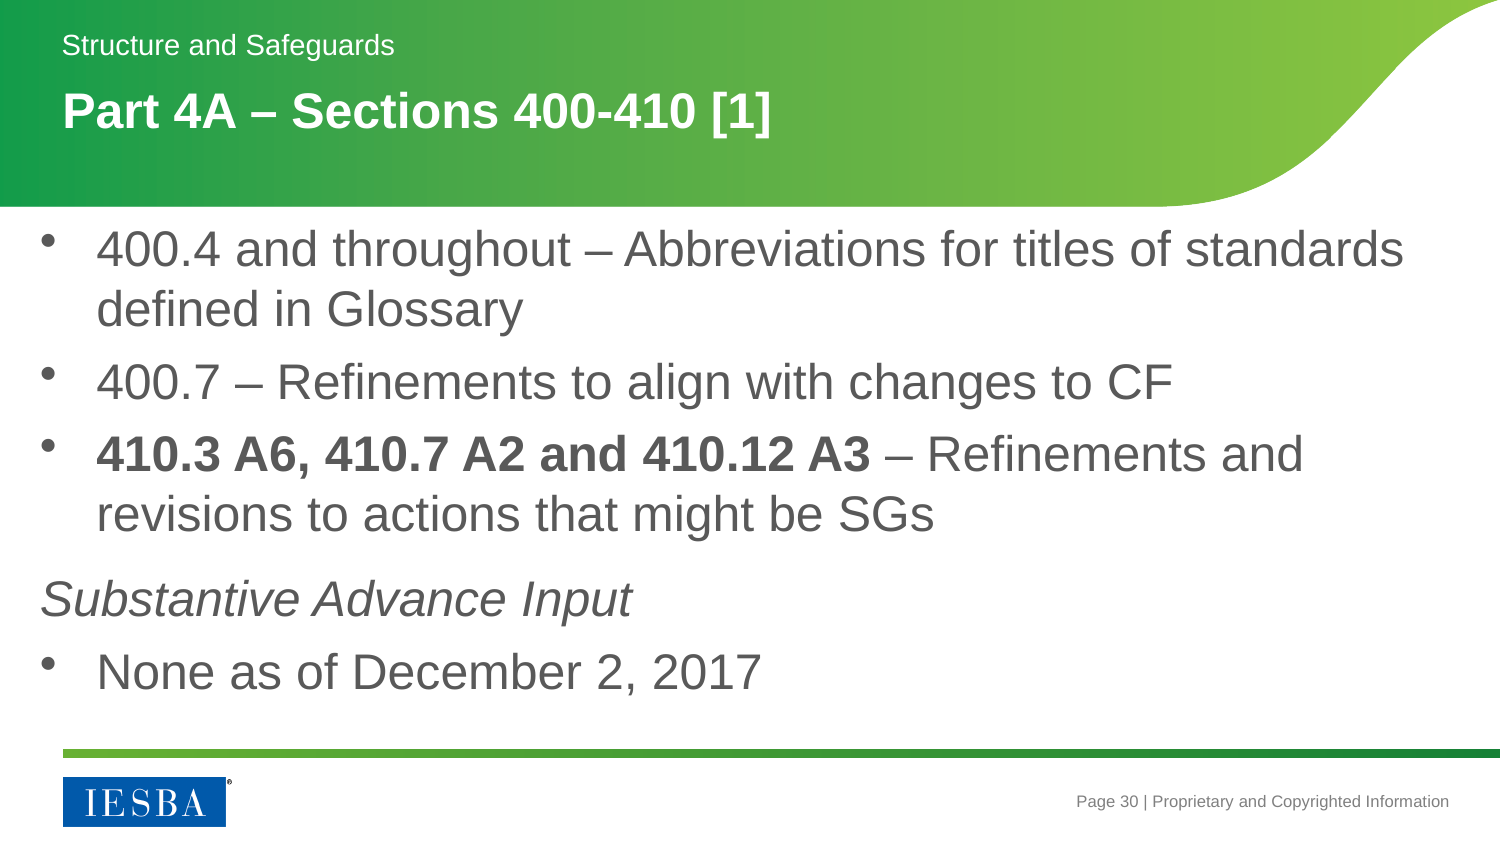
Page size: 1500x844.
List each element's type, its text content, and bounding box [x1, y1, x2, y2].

picture [0, 0, 1500, 207]
title Part 4A – Sections 400-410 [1] [62, 75, 1300, 142]
picture [63, 777, 232, 827]
list 400.4 and throughout – Abbreviations for titles of standards defined in Glossary 400.7 – Refinements to align with changes to CF 410.3 A6, 410.7 A2 and 410.12 A3 – Refinements and revisions to actions that might be SGs Substantive Advance Input None as of December 2, 2017 [24, 209, 1475, 747]
subtitle Structure and Safeguards [61, 25, 500, 55]
